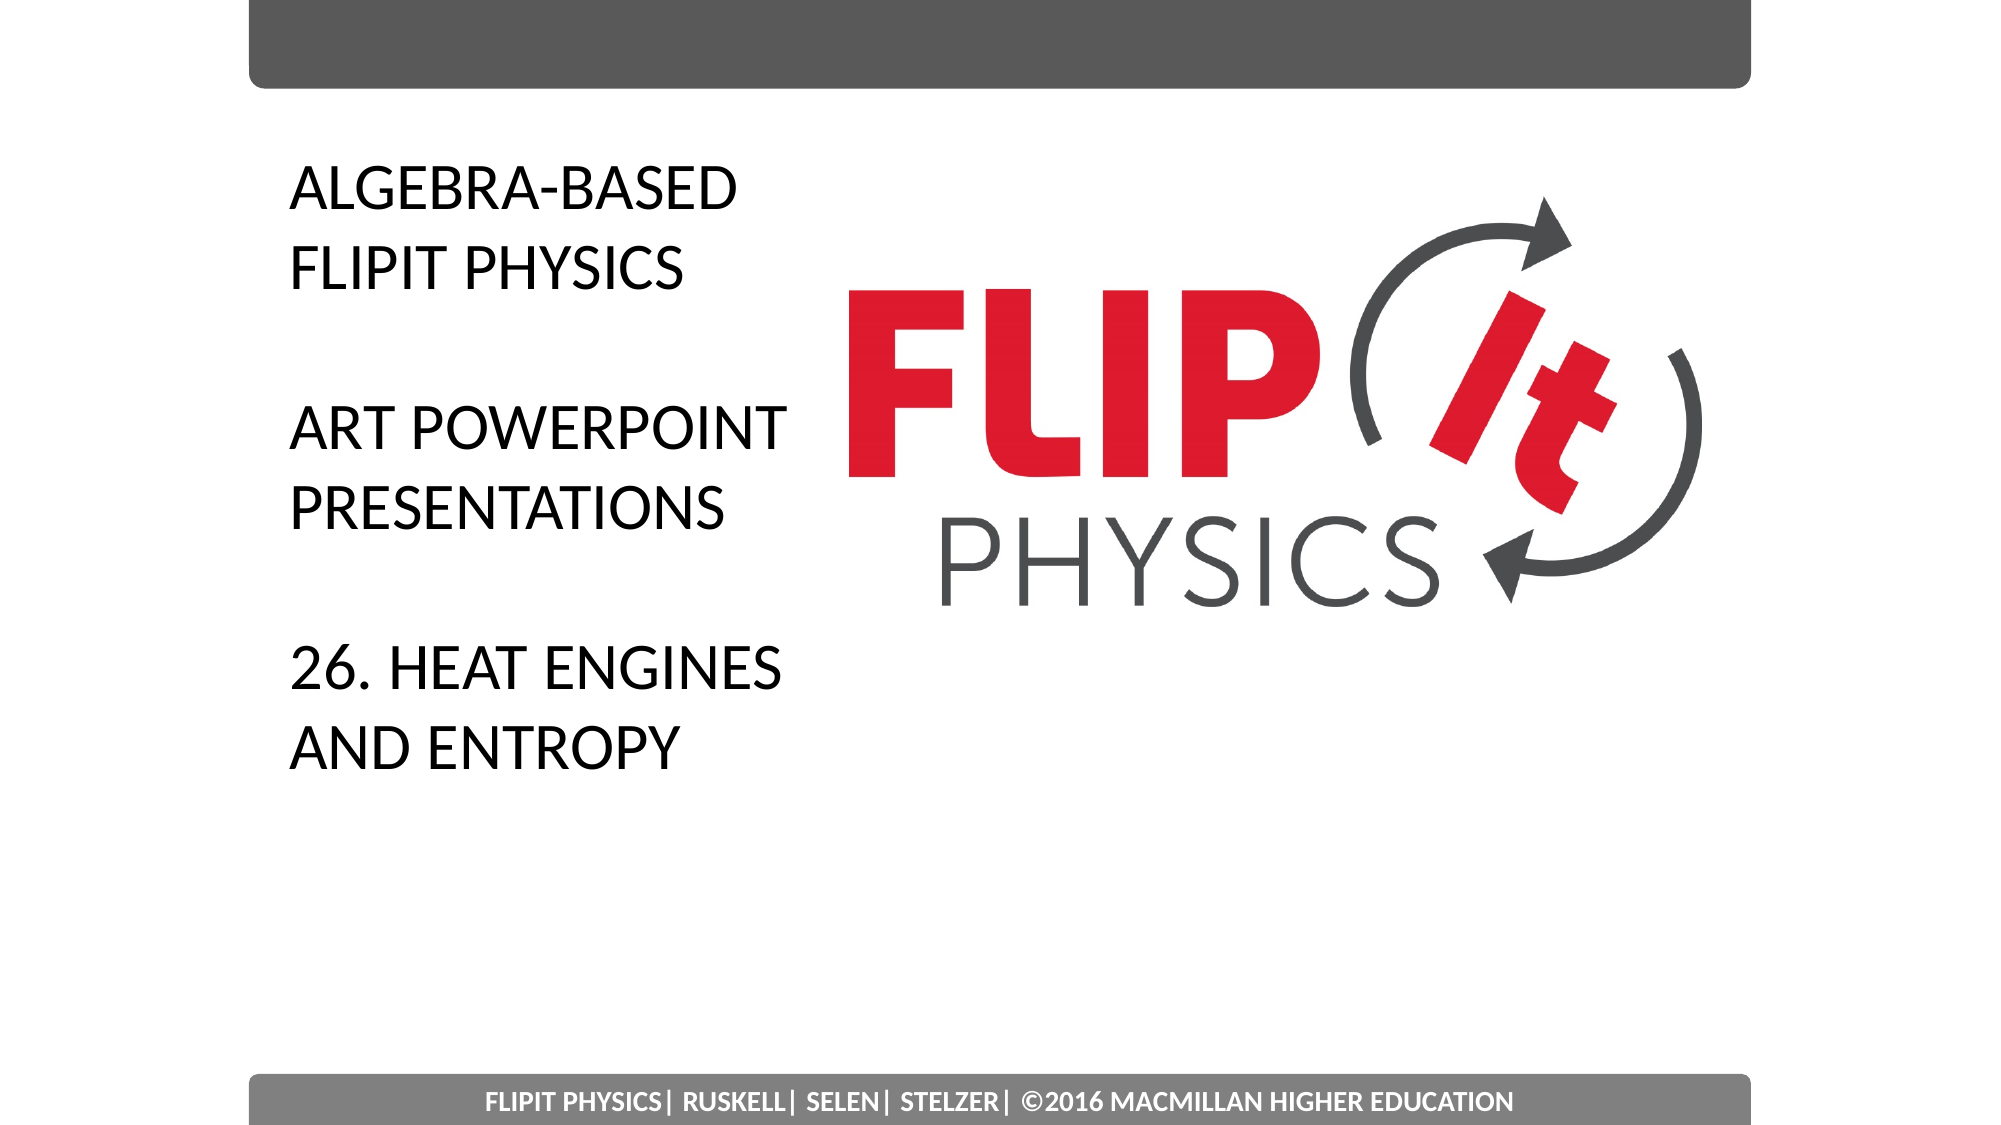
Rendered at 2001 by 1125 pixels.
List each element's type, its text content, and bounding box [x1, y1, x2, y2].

text_box [248, 0, 1752, 89]
picture [849, 196, 1702, 607]
text_box ALGEBRA-BASED FLIPIT PHYSICS ART POWERPOINT PRESENTATIONS 26. HEAT ENGINES AND ENTROPY [274, 135, 850, 790]
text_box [249, 1074, 1750, 1125]
